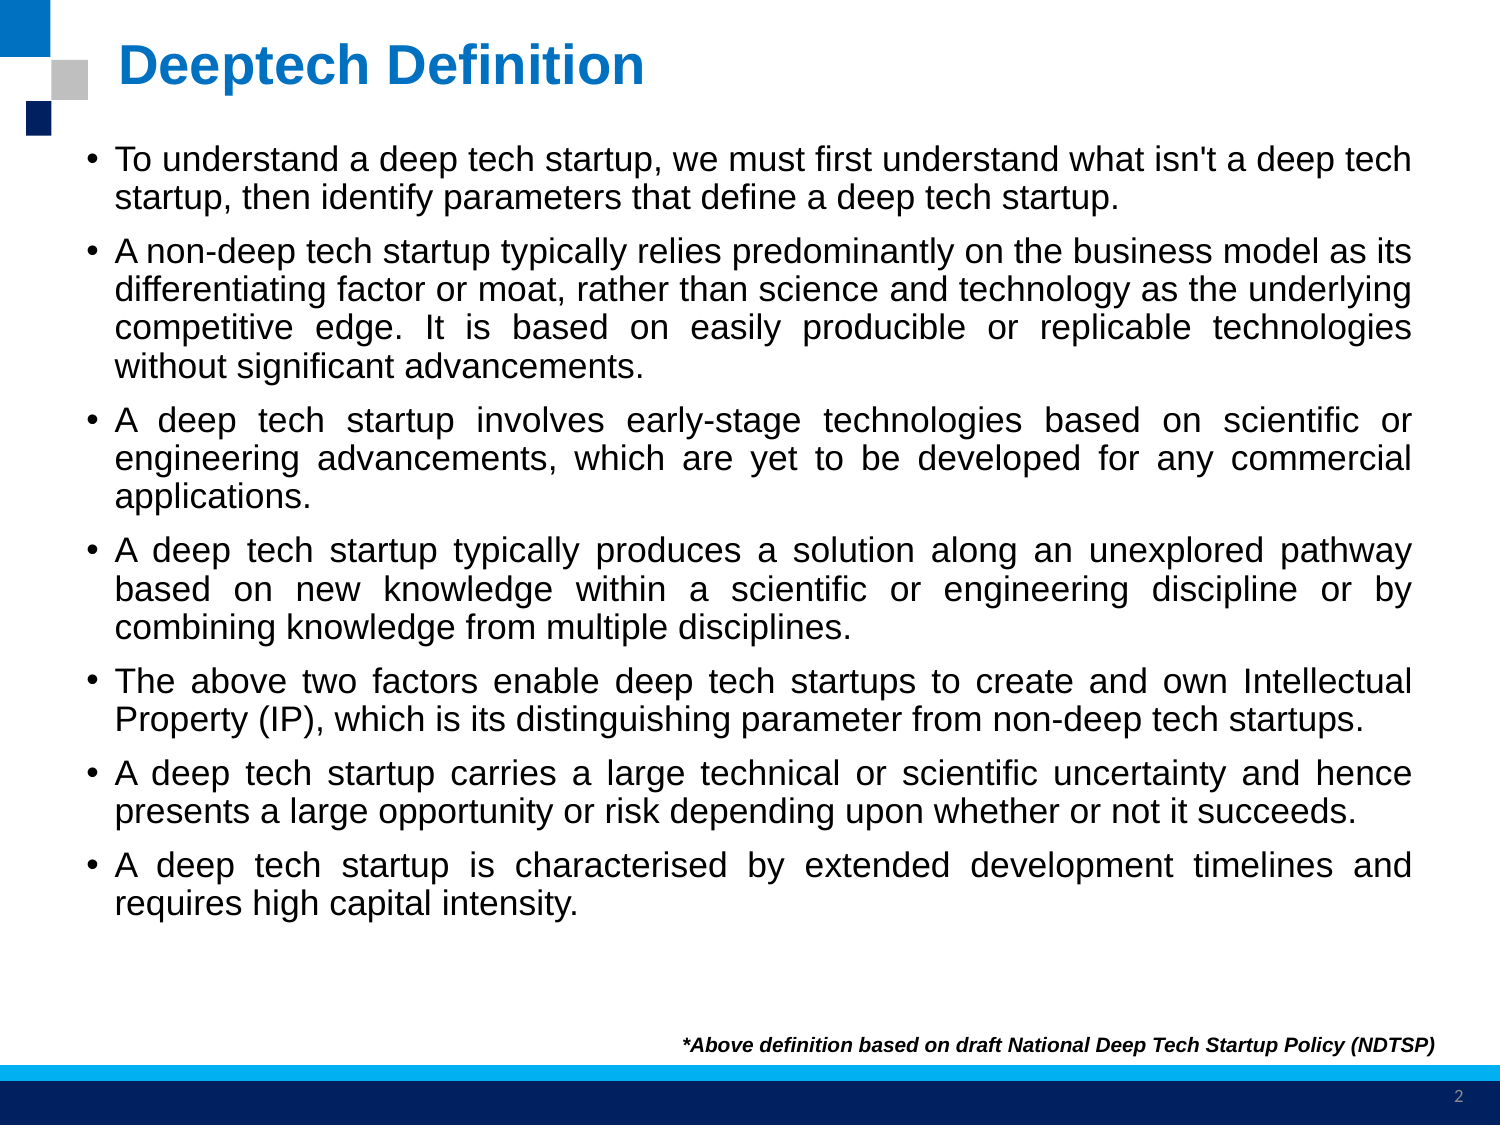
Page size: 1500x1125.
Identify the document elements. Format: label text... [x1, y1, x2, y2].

slide_number 2 [1431, 1065, 1479, 1125]
list To understand a deep tech startup, we must first understand what isn't a deep tech startup, then identify parameters that define a deep tech startup. A non-deep tech startup typically relies predominantly on the business model as its differentiating factor or moat, rather than science and technology as the underlying competitive edge. It is based on easily producible or replicable technologies without significant advancements. A deep tech startup involves early-stage technologies based on scientific or engineering advancements, which are yet to be developed for any commercial applications. A deep tech startup typically produces a solution along an unexplored pathway based on new knowledge within a scientific or engineering discipline or by combining knowledge from multiple disciplines. The above two factors enable deep tech startups to create and own Intellectual Property (IP), which is its distinguishing parameter from non-deep tech startups. A deep tech startup carries a large technical or scientific uncertainty and hence presents a large opportunity or risk depending upon whether or not it succeeds. A deep tech startup is characterised by extended development timelines and requires high capital intensity. [71, 133, 1429, 848]
title Deeptech Definition [103, 0, 1397, 133]
text_box *Above definition based on draft National Deep Tech Startup Policy (NDTSP) [667, 1023, 1500, 1064]
